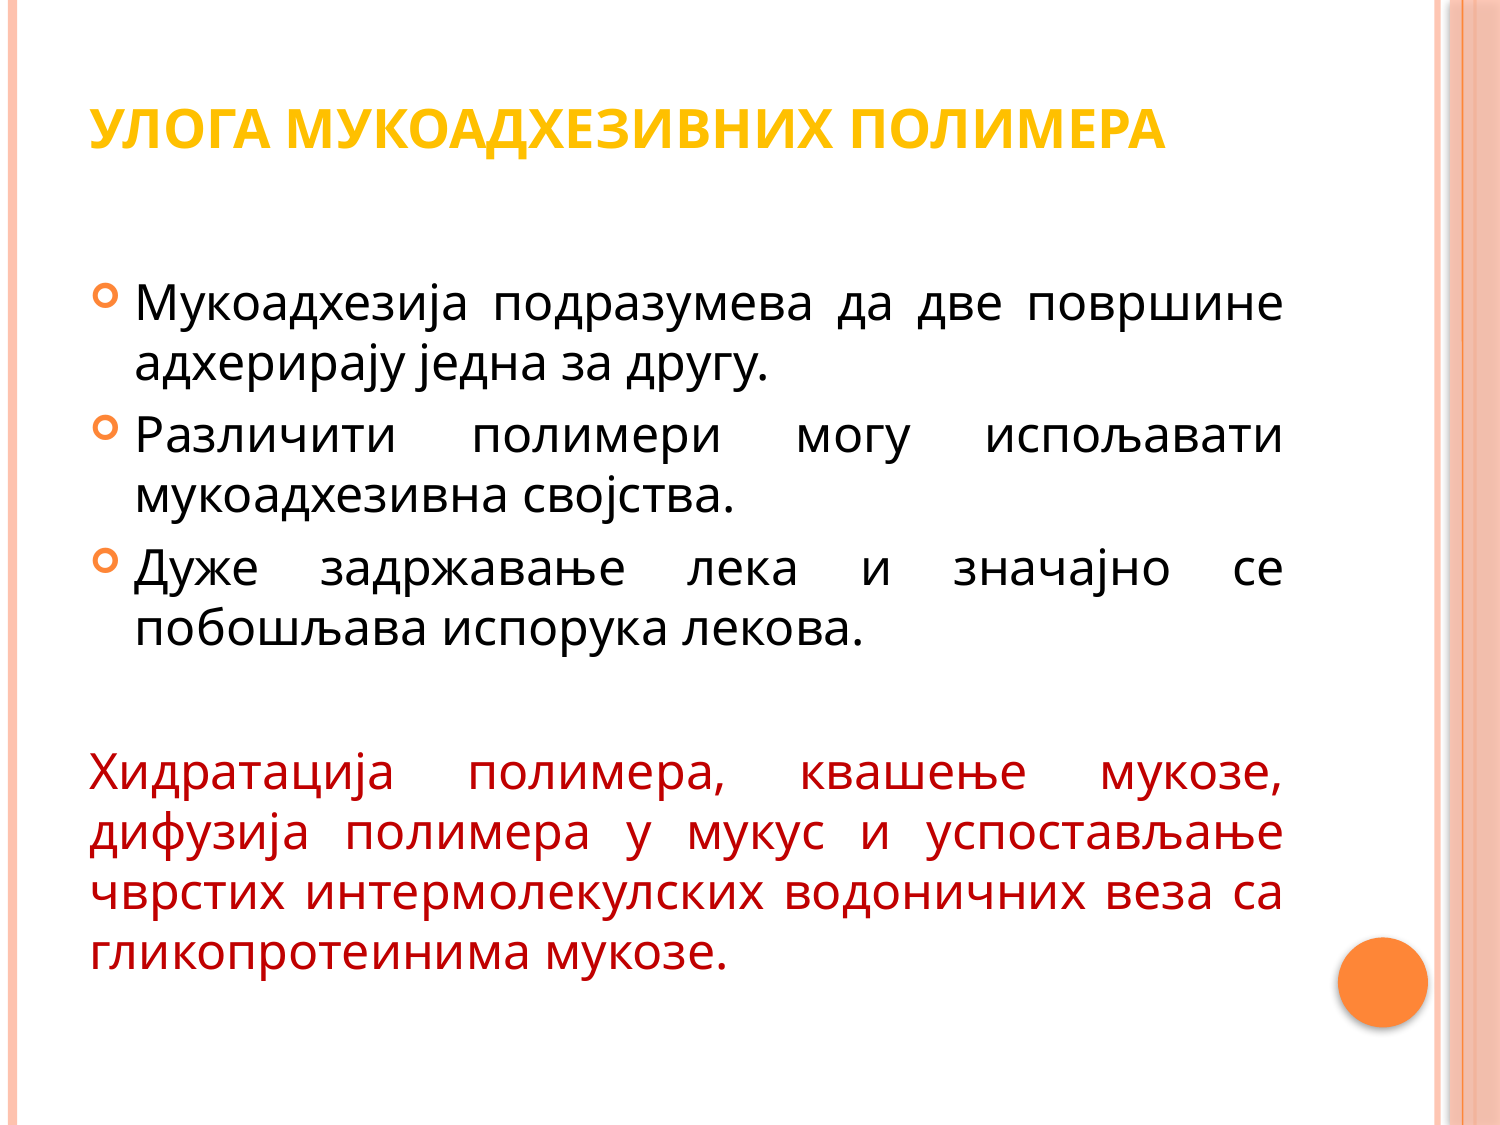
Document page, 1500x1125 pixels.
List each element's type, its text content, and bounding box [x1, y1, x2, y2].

title улога мукоадхезивних полимера [75, 45, 1300, 233]
list Мукоадхезија подразумева да две површине адхерирају једна за другу. Различити полимери могу испољавати мукоадхезивна својства. Дуже задржавање лека и значајно се побошљава испорука лекова. Хидратација полимера, квашење мукозе, дифузија полимера у мукус и успостављање чврстих интермолекулских водоничних веза са гликопротеинима мукозе. [75, 262, 1300, 1062]
